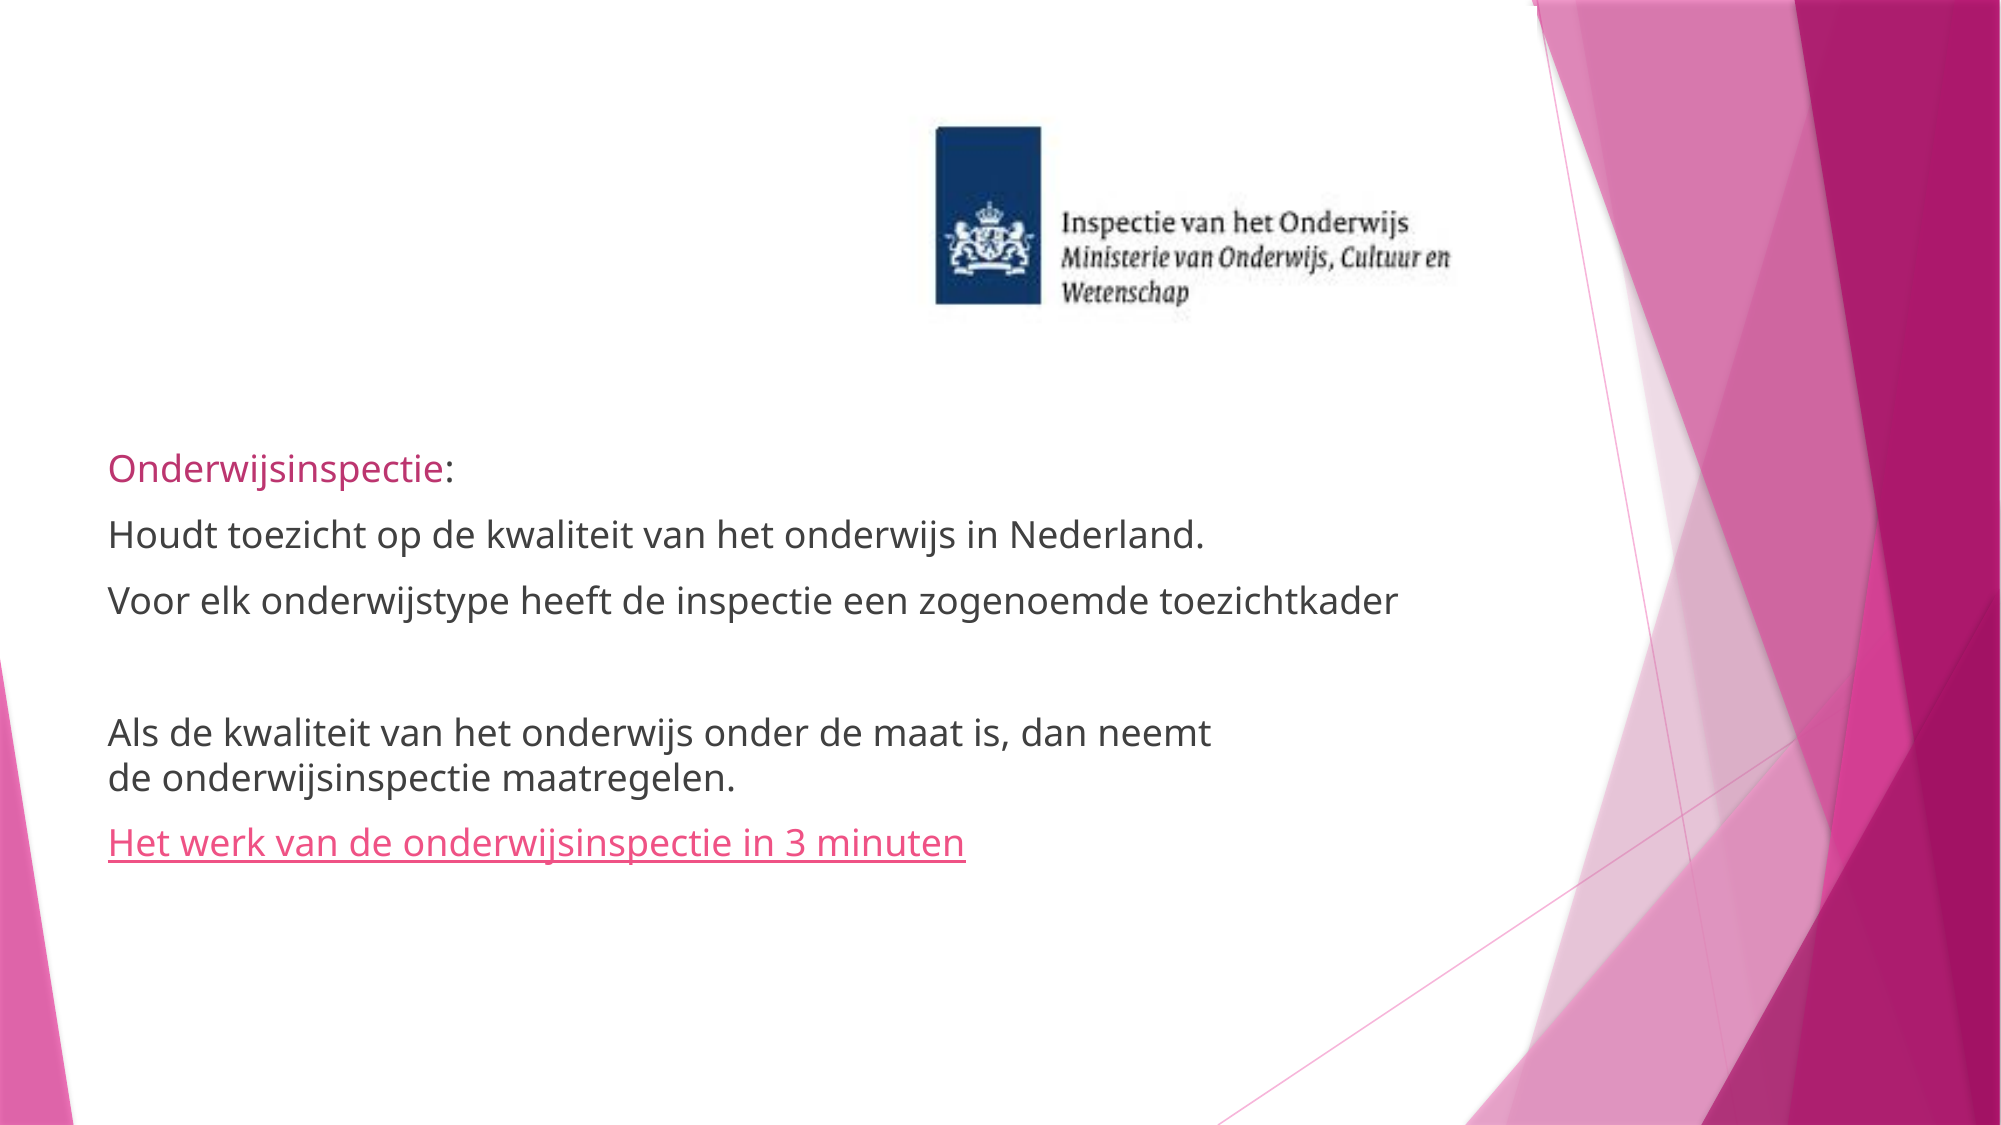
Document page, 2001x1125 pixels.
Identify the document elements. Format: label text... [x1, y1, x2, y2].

list Onderwijsinspectie: Houdt toezicht op de kwaliteit van het onderwijs in Nederland. Voor elk onderwijstype heeft de inspectie een zogenoemde toezichtkader Als de kwaliteit van het onderwijs onder de maat is, dan neemt de onderwijsinspectie maatregelen. Het werk van de onderwijsinspectie in 3 minuten [92, 437, 1503, 1075]
picture [836, 5, 1537, 439]
